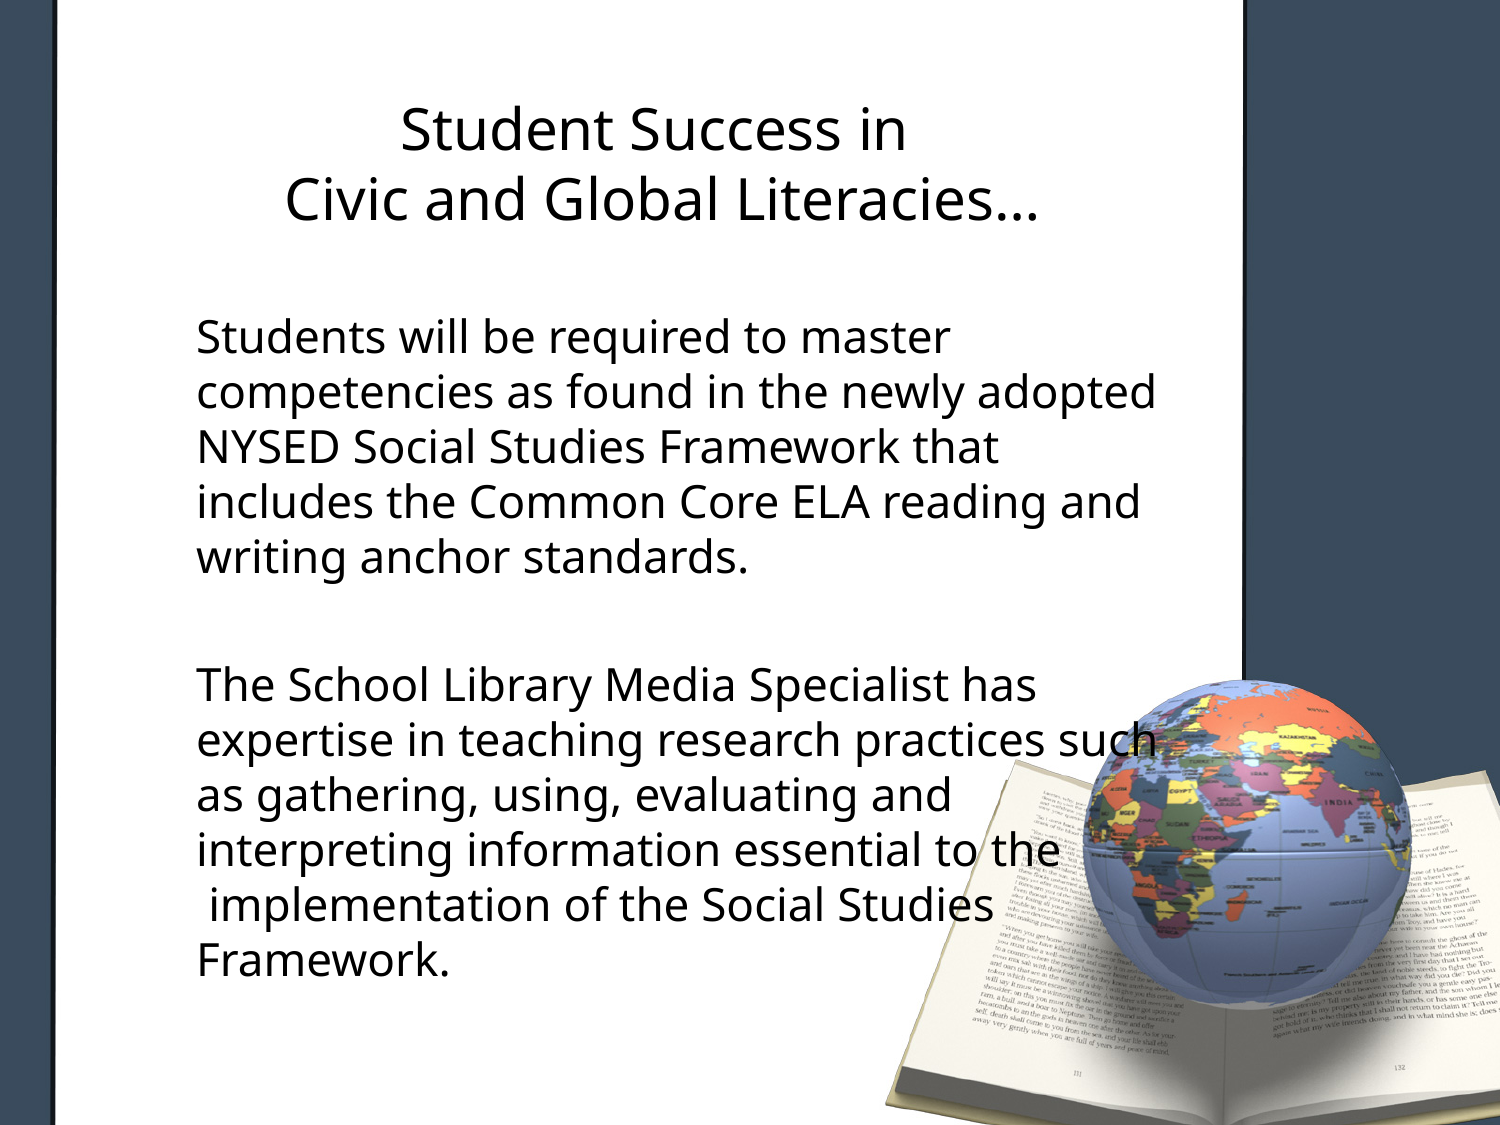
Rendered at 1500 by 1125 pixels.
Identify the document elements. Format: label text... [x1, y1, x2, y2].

picture [0, 0, 1500, 1125]
title Student Success in Civic and Global Literacies… [124, 49, 1201, 276]
list Students will be required to master competencies as found in the newly adopted NYSED Social Studies Framework that includes the Common Core ELA reading and writing anchor standards. The School Library Media Specialist has expertise in teaching research practices such as gathering, using, evaluating and interpreting information essential to the implementation of the Social Studies Framework. [124, 299, 1201, 1013]
